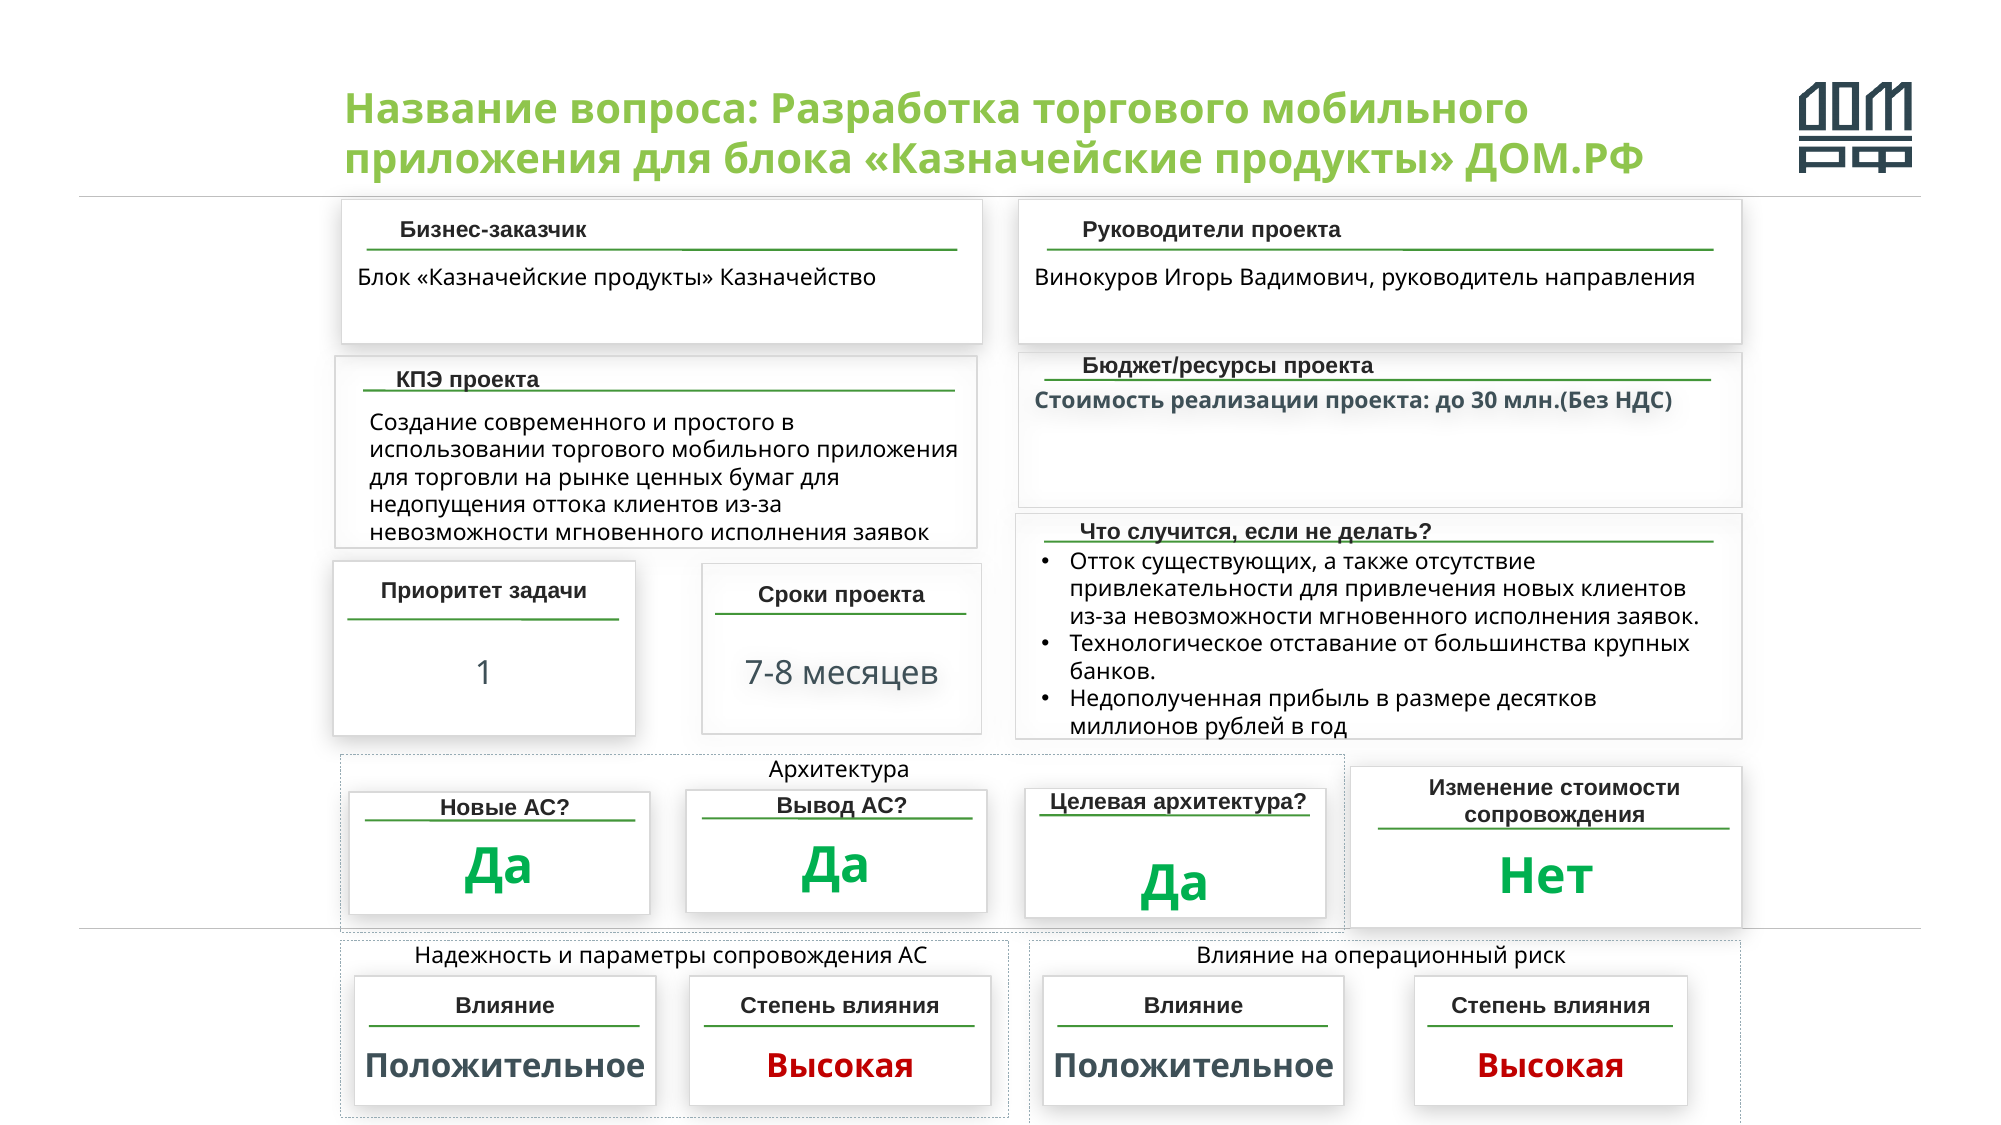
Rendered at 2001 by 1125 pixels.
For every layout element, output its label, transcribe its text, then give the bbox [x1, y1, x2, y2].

title Название вопроса: Разработка торгового мобильного приложения для блока «Казначейские продукты» ДОМ.РФ [341, 81, 1724, 179]
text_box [354, 975, 656, 1106]
text_box Влияние на операционный риск [1028, 940, 1741, 1125]
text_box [1350, 766, 1743, 929]
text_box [332, 560, 636, 737]
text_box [701, 563, 982, 735]
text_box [341, 199, 983, 345]
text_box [689, 975, 991, 1106]
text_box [1024, 786, 1327, 919]
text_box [348, 791, 652, 915]
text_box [685, 789, 990, 913]
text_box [334, 355, 978, 549]
picture [1799, 82, 1921, 173]
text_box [1015, 513, 1743, 740]
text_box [1018, 352, 1743, 508]
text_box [1018, 199, 1743, 345]
text_box Архитектура [340, 754, 1345, 932]
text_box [1042, 975, 1345, 1106]
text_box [1414, 975, 1688, 1106]
text_box Надежность и параметры сопровождения АС [340, 940, 1008, 1118]
